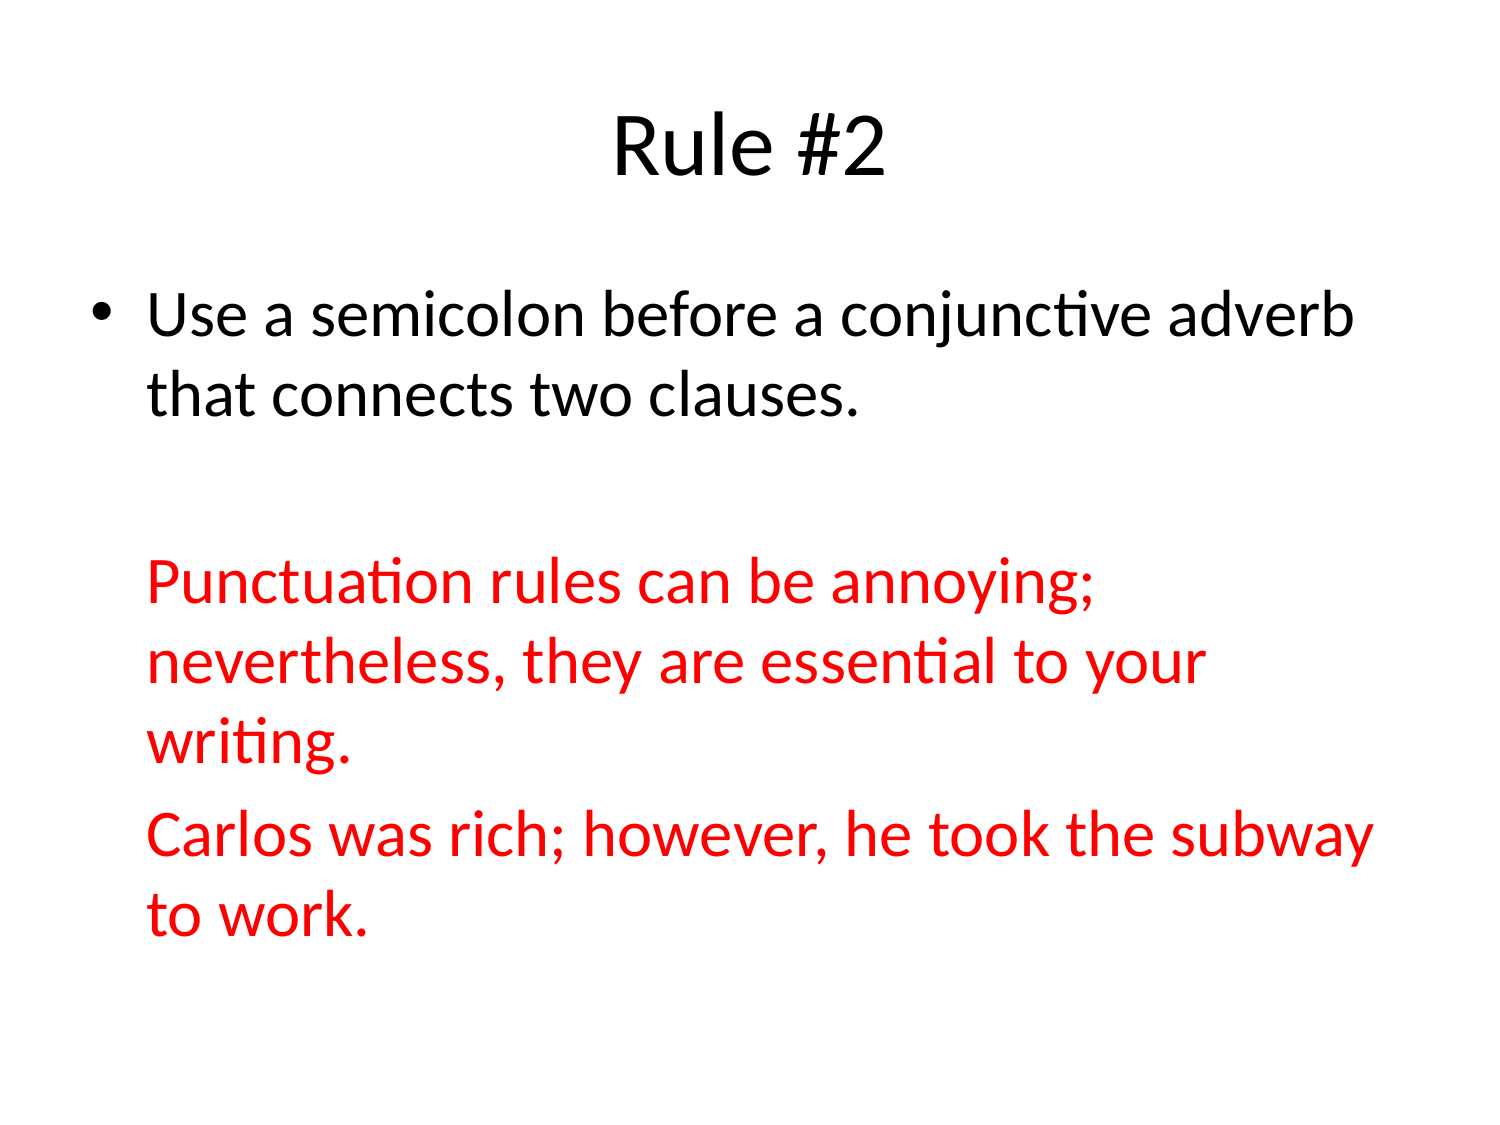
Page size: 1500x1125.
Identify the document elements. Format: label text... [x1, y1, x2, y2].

title Rule #2 [75, 45, 1425, 233]
list Use a semicolon before a conjunctive adverb that connects two clauses. Punctuation rules can be annoying; nevertheless, they are essential to your writing. Carlos was rich; however, he took the subway to work. [75, 262, 1425, 1005]
